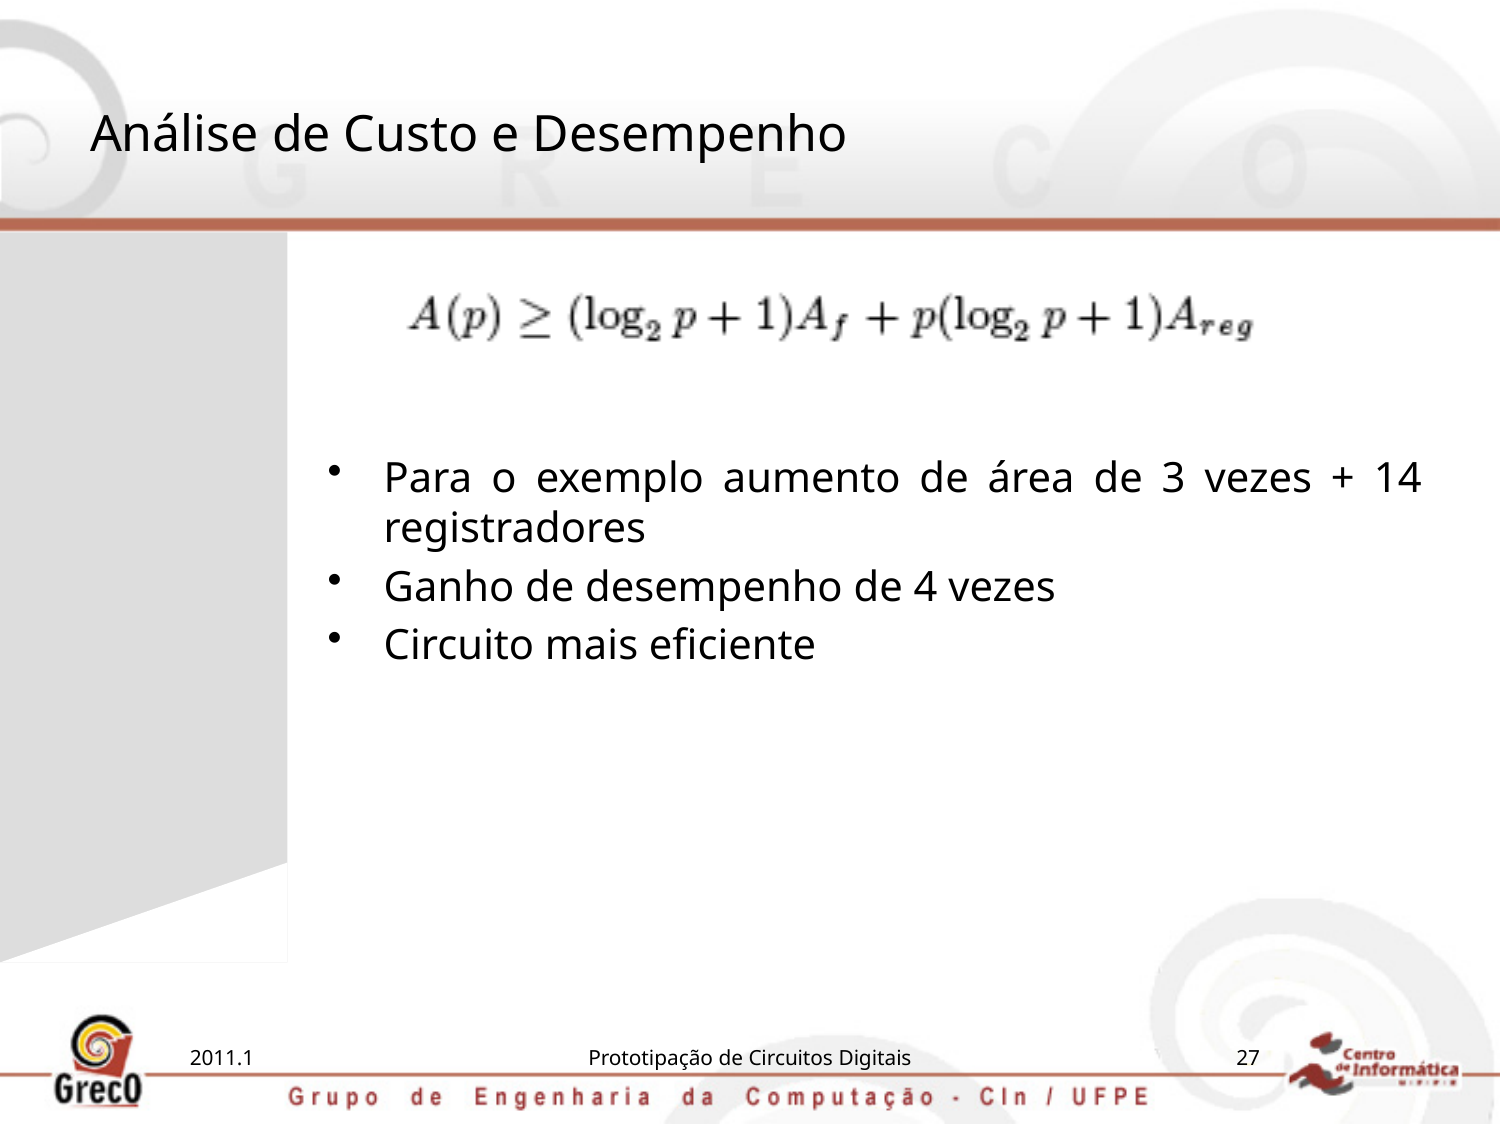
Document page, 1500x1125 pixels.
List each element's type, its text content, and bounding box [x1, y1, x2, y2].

slide_number 27 [1037, 1037, 1276, 1113]
footer Prototipação de Circuitos Digitais [512, 1037, 988, 1113]
picture [0, 1, 1500, 1124]
slide_number 2011.1 [174, 1037, 488, 1113]
title Análise de Custo e Desempenho [74, 37, 1463, 226]
list Para o exemplo aumento de área de 3 vezes + 14 registradores Ganho de desempenho de 4 vezes Circuito mais eficiente [312, 443, 1438, 1001]
